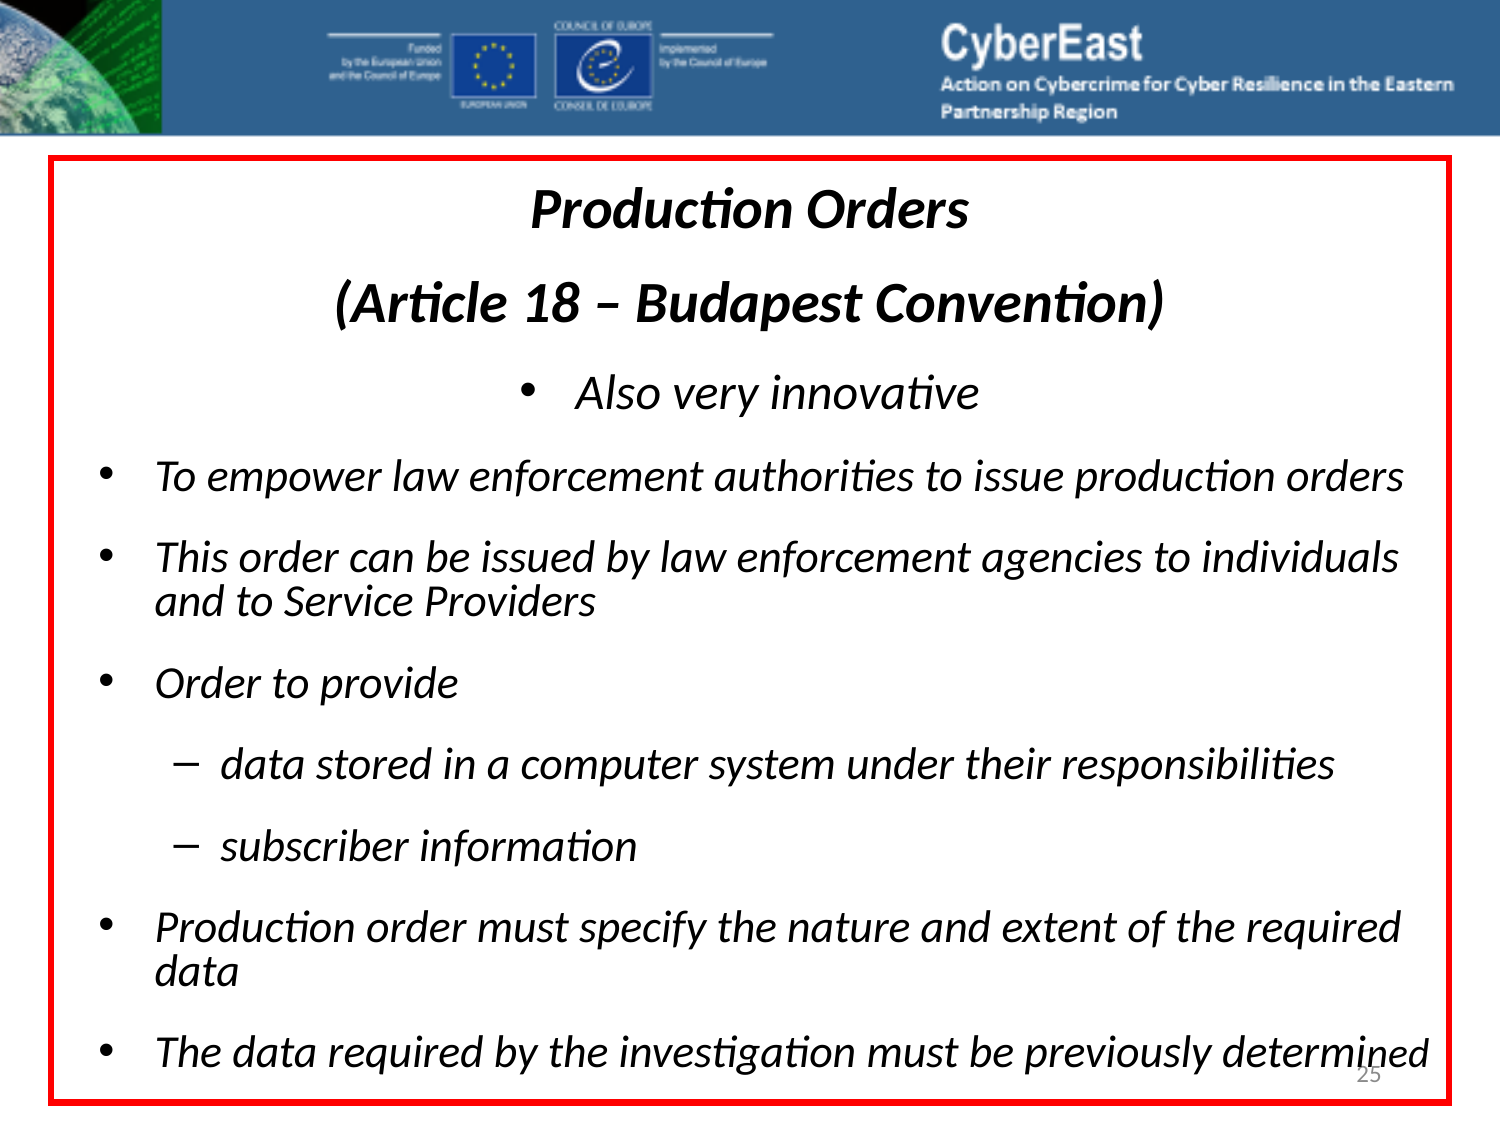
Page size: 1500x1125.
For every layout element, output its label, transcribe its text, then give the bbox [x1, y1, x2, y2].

picture [0, 0, 1500, 1125]
text_box Production Orders (Article 18 – Budapest Convention) Also very innovative To empower law enforcement authorities to issue production orders This order can be issued by law enforcement agencies to individuals and to Service Providers Order to provide data stored in a computer system under their responsibilities subscriber information Production order must specify the nature and extent of the required data The data required by the investigation must be previously determined [51, 158, 1449, 1103]
